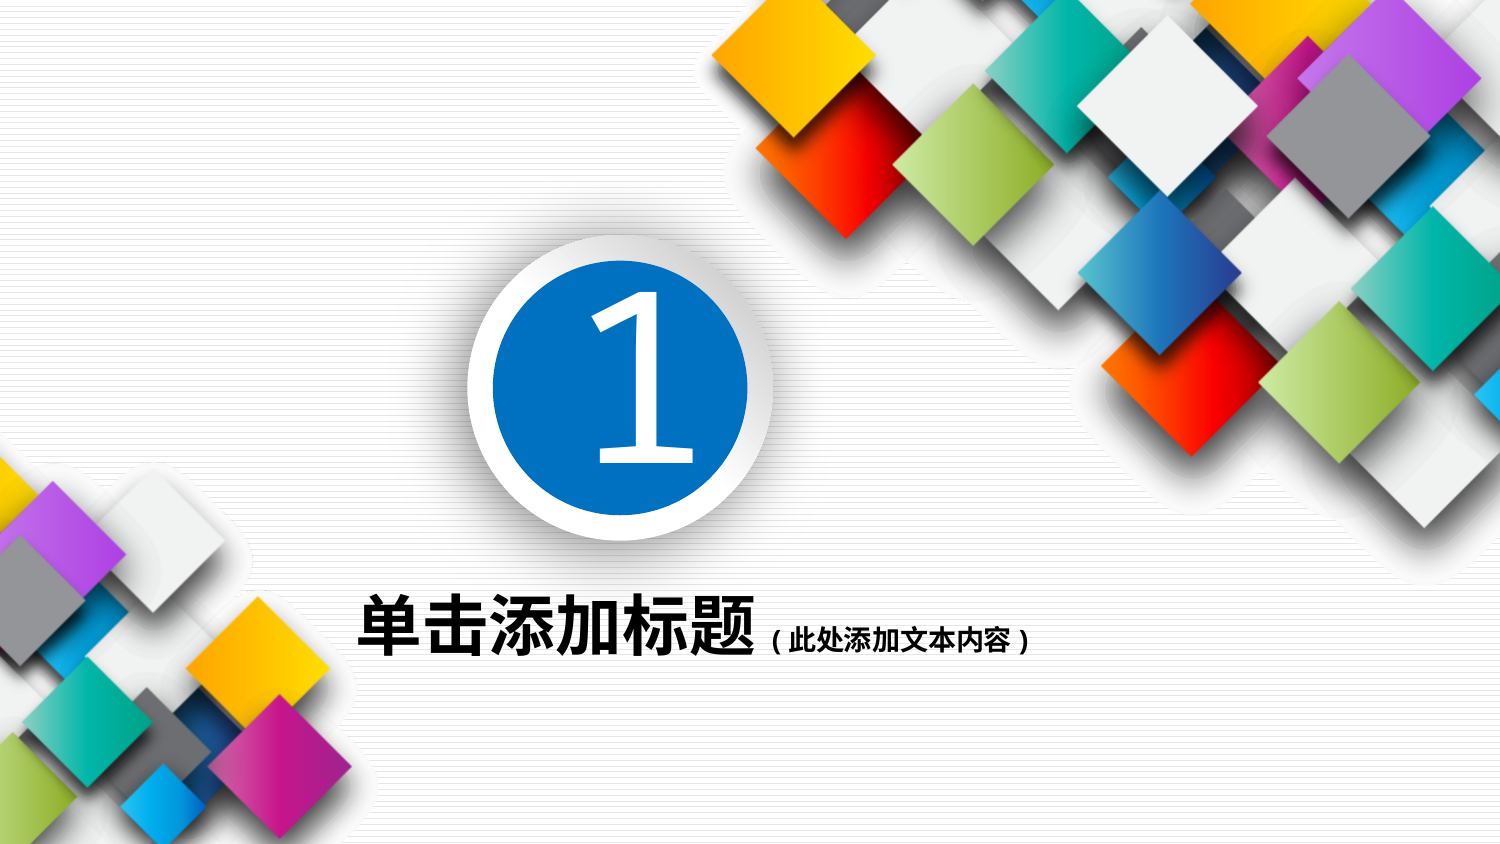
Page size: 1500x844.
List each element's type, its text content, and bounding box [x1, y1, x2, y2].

picture [0, 421, 410, 844]
picture [679, 0, 1500, 586]
text_box 单击添加标题(此处添加文本内容) [410, 576, 1044, 671]
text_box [467, 217, 679, 541]
